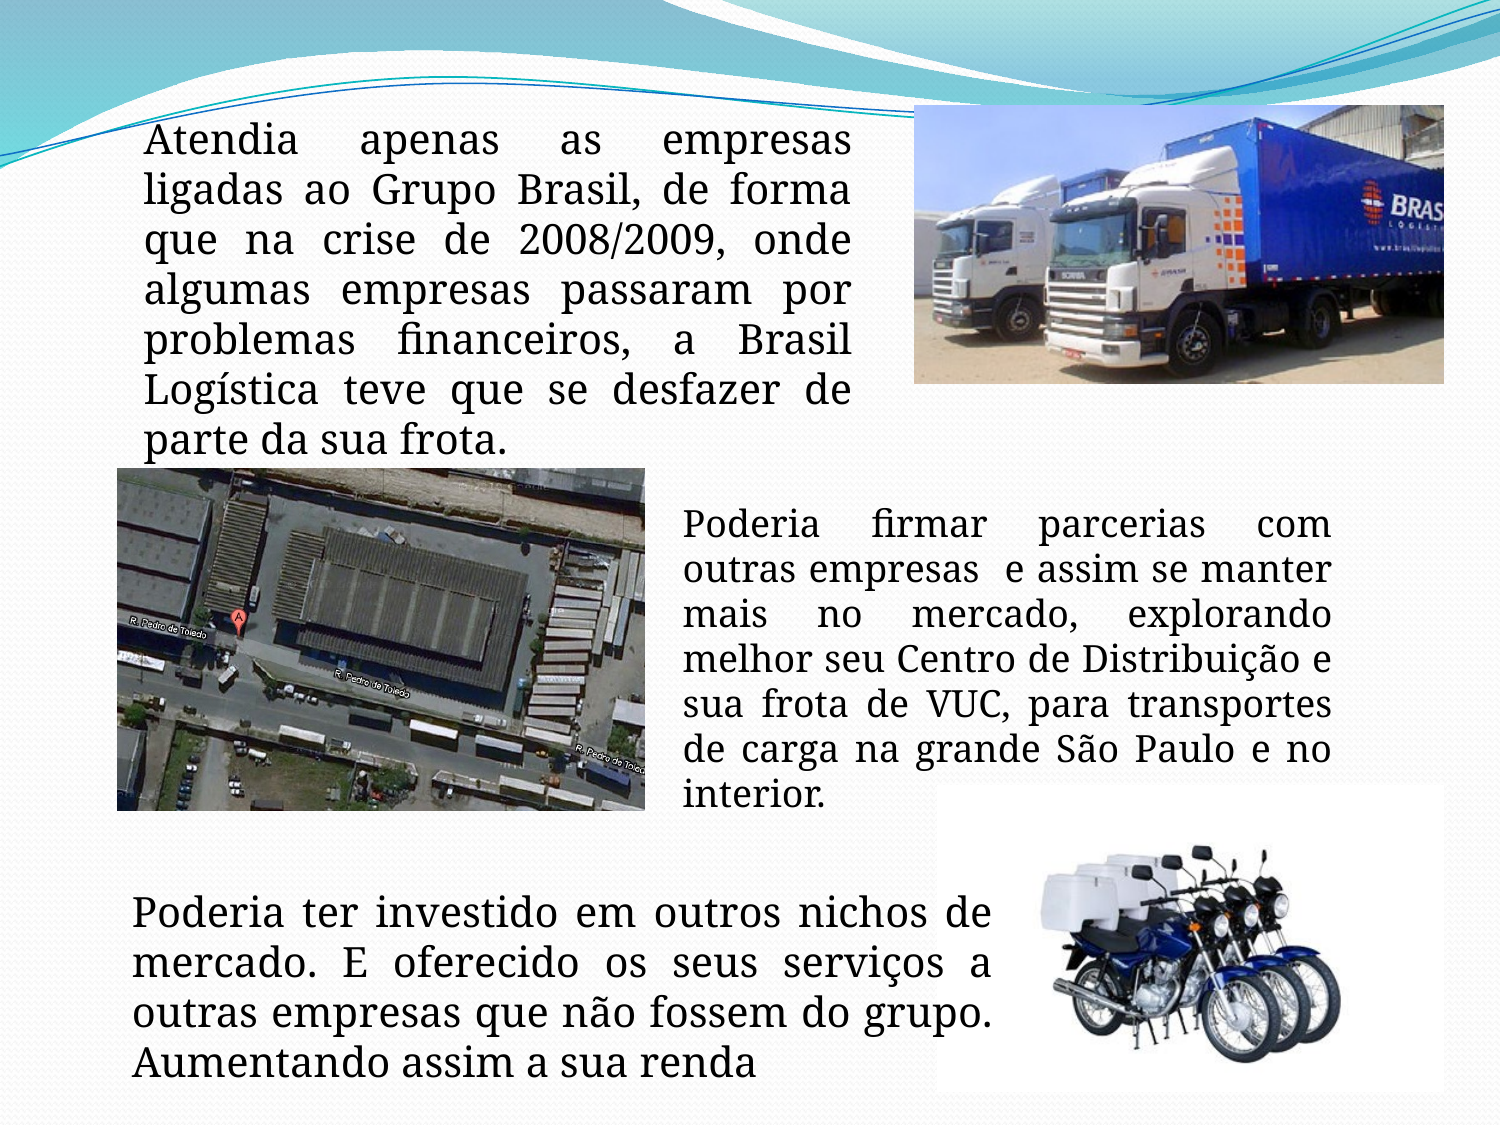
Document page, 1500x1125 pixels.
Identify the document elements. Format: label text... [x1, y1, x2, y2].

picture [937, 784, 1444, 1092]
text_box Poderia ter investido em outros nichos de mercado. E oferecido os seus serviços a outras empresas que não fossem do grupo. Aumentando assim a sua renda [117, 878, 930, 1094]
picture [913, 105, 1444, 384]
text_box Atendia apenas as empresas ligadas ao Grupo Brasil, de forma que na crise de 2008/2009, onde algumas empresas passaram por problemas financeiros, a Brasil Logística teve que se desfazer de parte da sua frota. [128, 105, 868, 471]
text_box Poderia firmar parcerias com outras empresas e assim se manter mais no mercado, explorando melhor seu Centro de Distribuição e sua frota de VUC, para transportes de carga na grande São Paulo e no interior. [667, 492, 1348, 822]
picture [116, 468, 645, 812]
